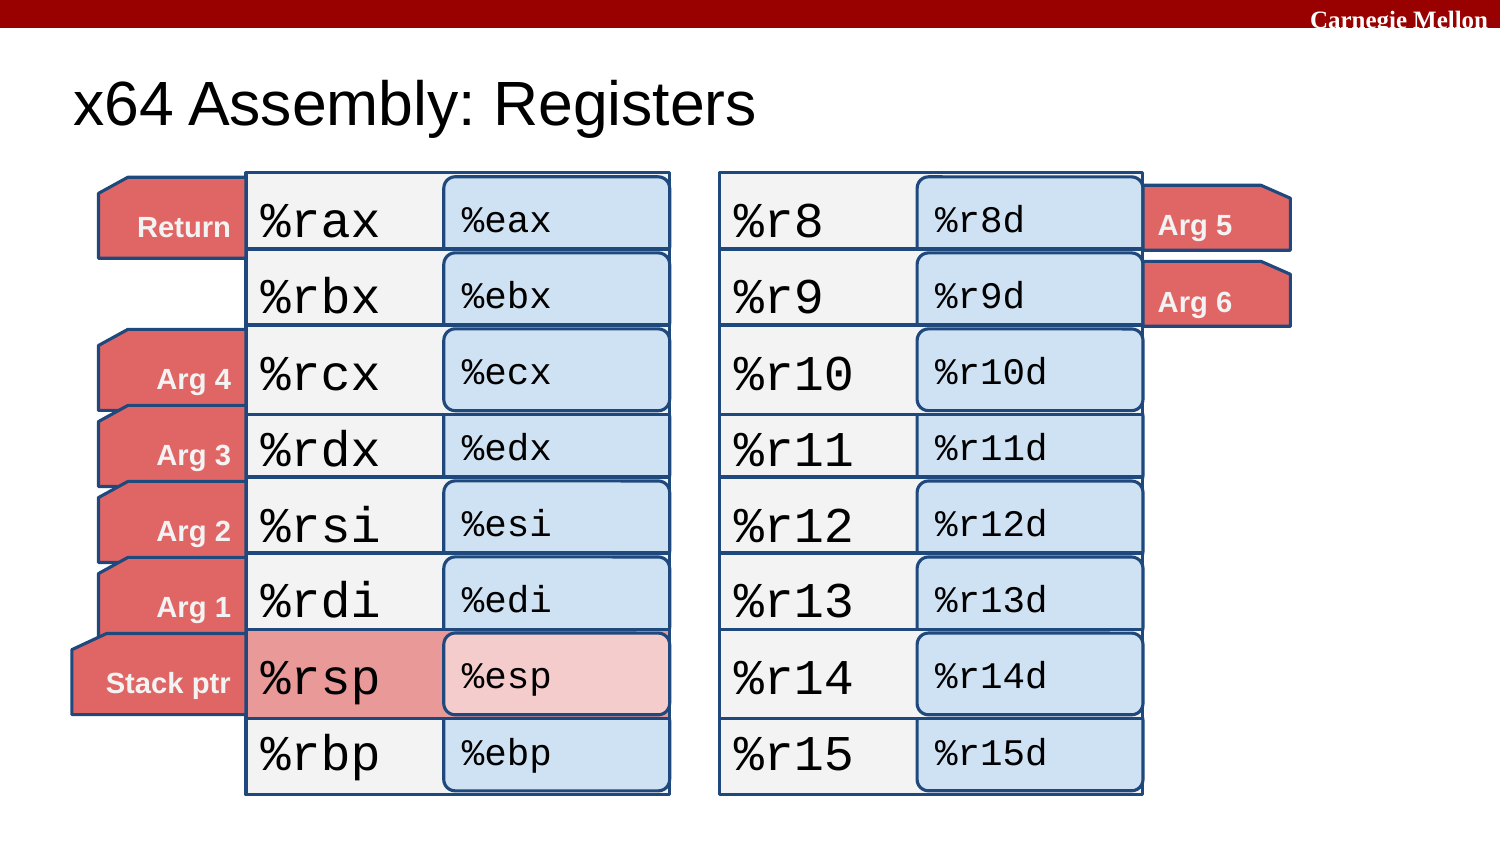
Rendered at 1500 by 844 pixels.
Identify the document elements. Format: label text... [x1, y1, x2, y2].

text_box %rsi [246, 477, 670, 553]
text_box Arg 1 [98, 557, 246, 637]
text_box Return [98, 177, 246, 259]
text_box %r11 [719, 415, 917, 477]
text_box %rcx [245, 324, 670, 415]
text_box Arg 2 [98, 481, 246, 563]
text_box %ebp [443, 719, 670, 791]
text_box %ebx [443, 252, 670, 324]
text_box %edi [443, 556, 670, 629]
text_box %r10d [917, 328, 1144, 411]
text_box %r12d [917, 480, 1144, 553]
text_box %r9d [917, 252, 1143, 324]
text_box Arg 5 [1142, 185, 1291, 251]
text_box %r11d [917, 415, 1144, 477]
text_box Stack ptr [71, 633, 246, 715]
text_box Arg 6 [1142, 261, 1291, 327]
text_box %r10 [719, 324, 1143, 415]
text_box %r9 [719, 248, 1143, 324]
text_box %r15 [719, 719, 1143, 795]
text_box %r8 [719, 172, 1143, 248]
text_box %r13 [719, 553, 1143, 629]
text_box %rbx [245, 248, 670, 324]
text_box %rbp [245, 719, 670, 795]
text_box %esi [443, 480, 670, 553]
text_box %eax [443, 176, 670, 248]
text_box %rdx [246, 415, 443, 477]
text_box %r13d [917, 556, 1144, 629]
text_box %r14 [719, 629, 1143, 719]
text_box %r15d [917, 719, 1144, 791]
text_box Arg 3 [98, 405, 246, 487]
text_box %r14d [917, 633, 1144, 715]
text_box Arg 4 [98, 329, 246, 411]
text_box x64 Assembly: Registers [58, 15, 1304, 186]
text_box %rsp [245, 629, 670, 719]
text_box %esp [443, 633, 670, 715]
text_box %r12 [719, 477, 1143, 553]
text_box %ecx [443, 328, 670, 411]
text_box %edx [443, 415, 670, 477]
text_box %rax [245, 172, 670, 248]
text_box %rdi [246, 553, 670, 629]
text_box %r8d [917, 176, 1143, 248]
